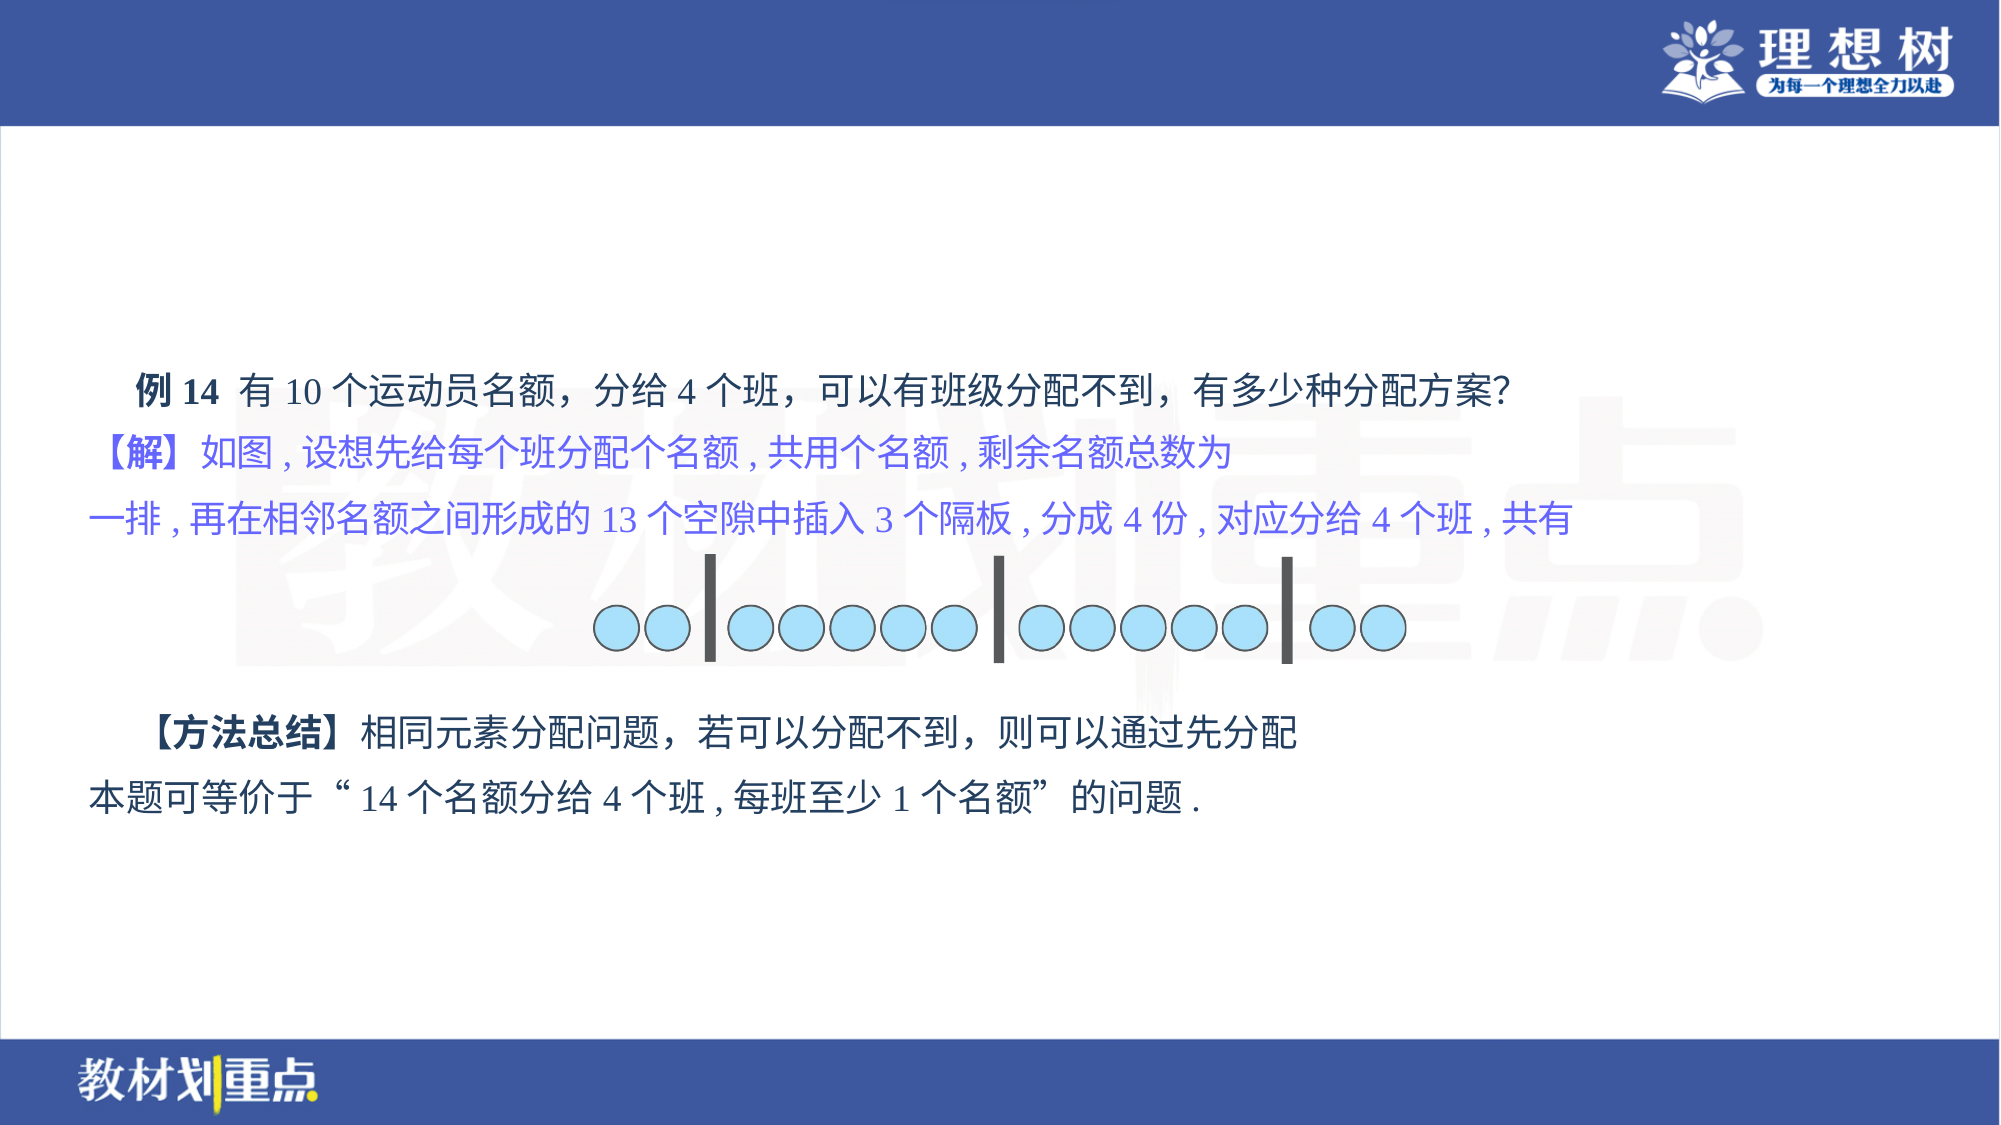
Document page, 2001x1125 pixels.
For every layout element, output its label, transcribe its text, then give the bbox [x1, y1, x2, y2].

text_box 例14 有10个运动员名额，分给4个班，可以有班级分配不到，有多少种分配方案？ [88, 345, 1911, 405]
picture [0, 0, 2000, 1125]
